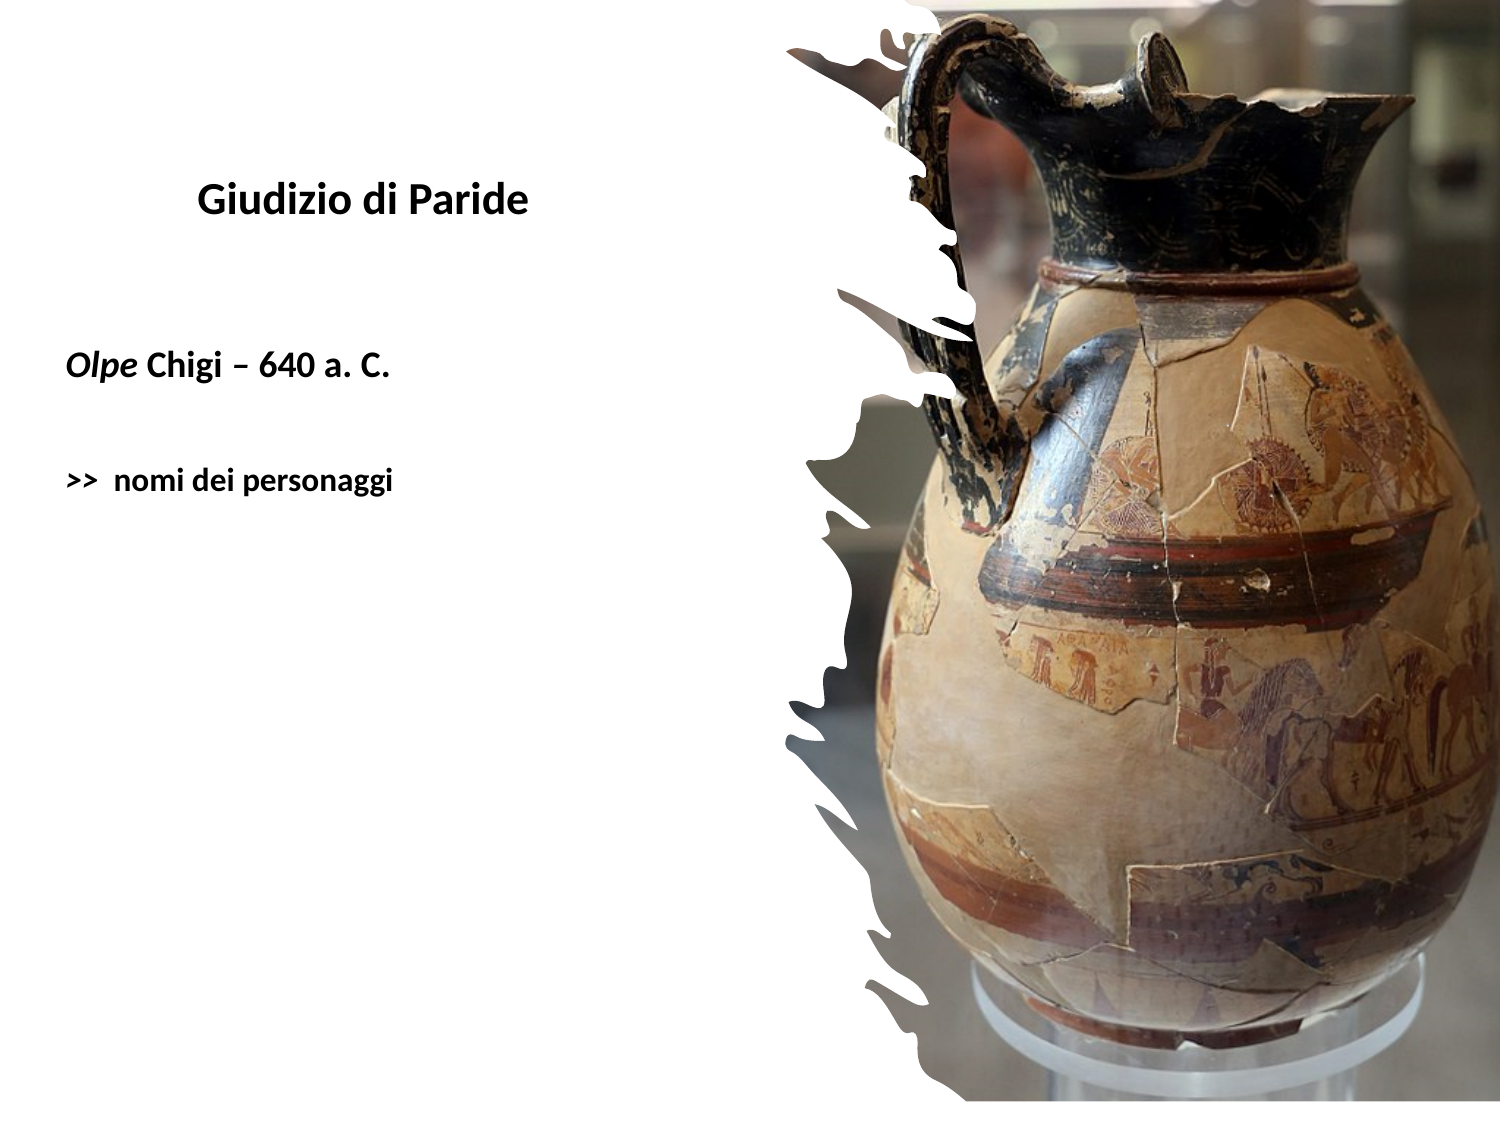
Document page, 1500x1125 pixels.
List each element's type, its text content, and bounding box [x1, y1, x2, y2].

list Olpe Chigi – 640 a. C. >> nomi dei personaggi [50, 337, 677, 539]
title Giudizio di Paride [79, 105, 648, 232]
text_box [0, 0, 1500, 1125]
picture [785, 0, 1500, 1102]
